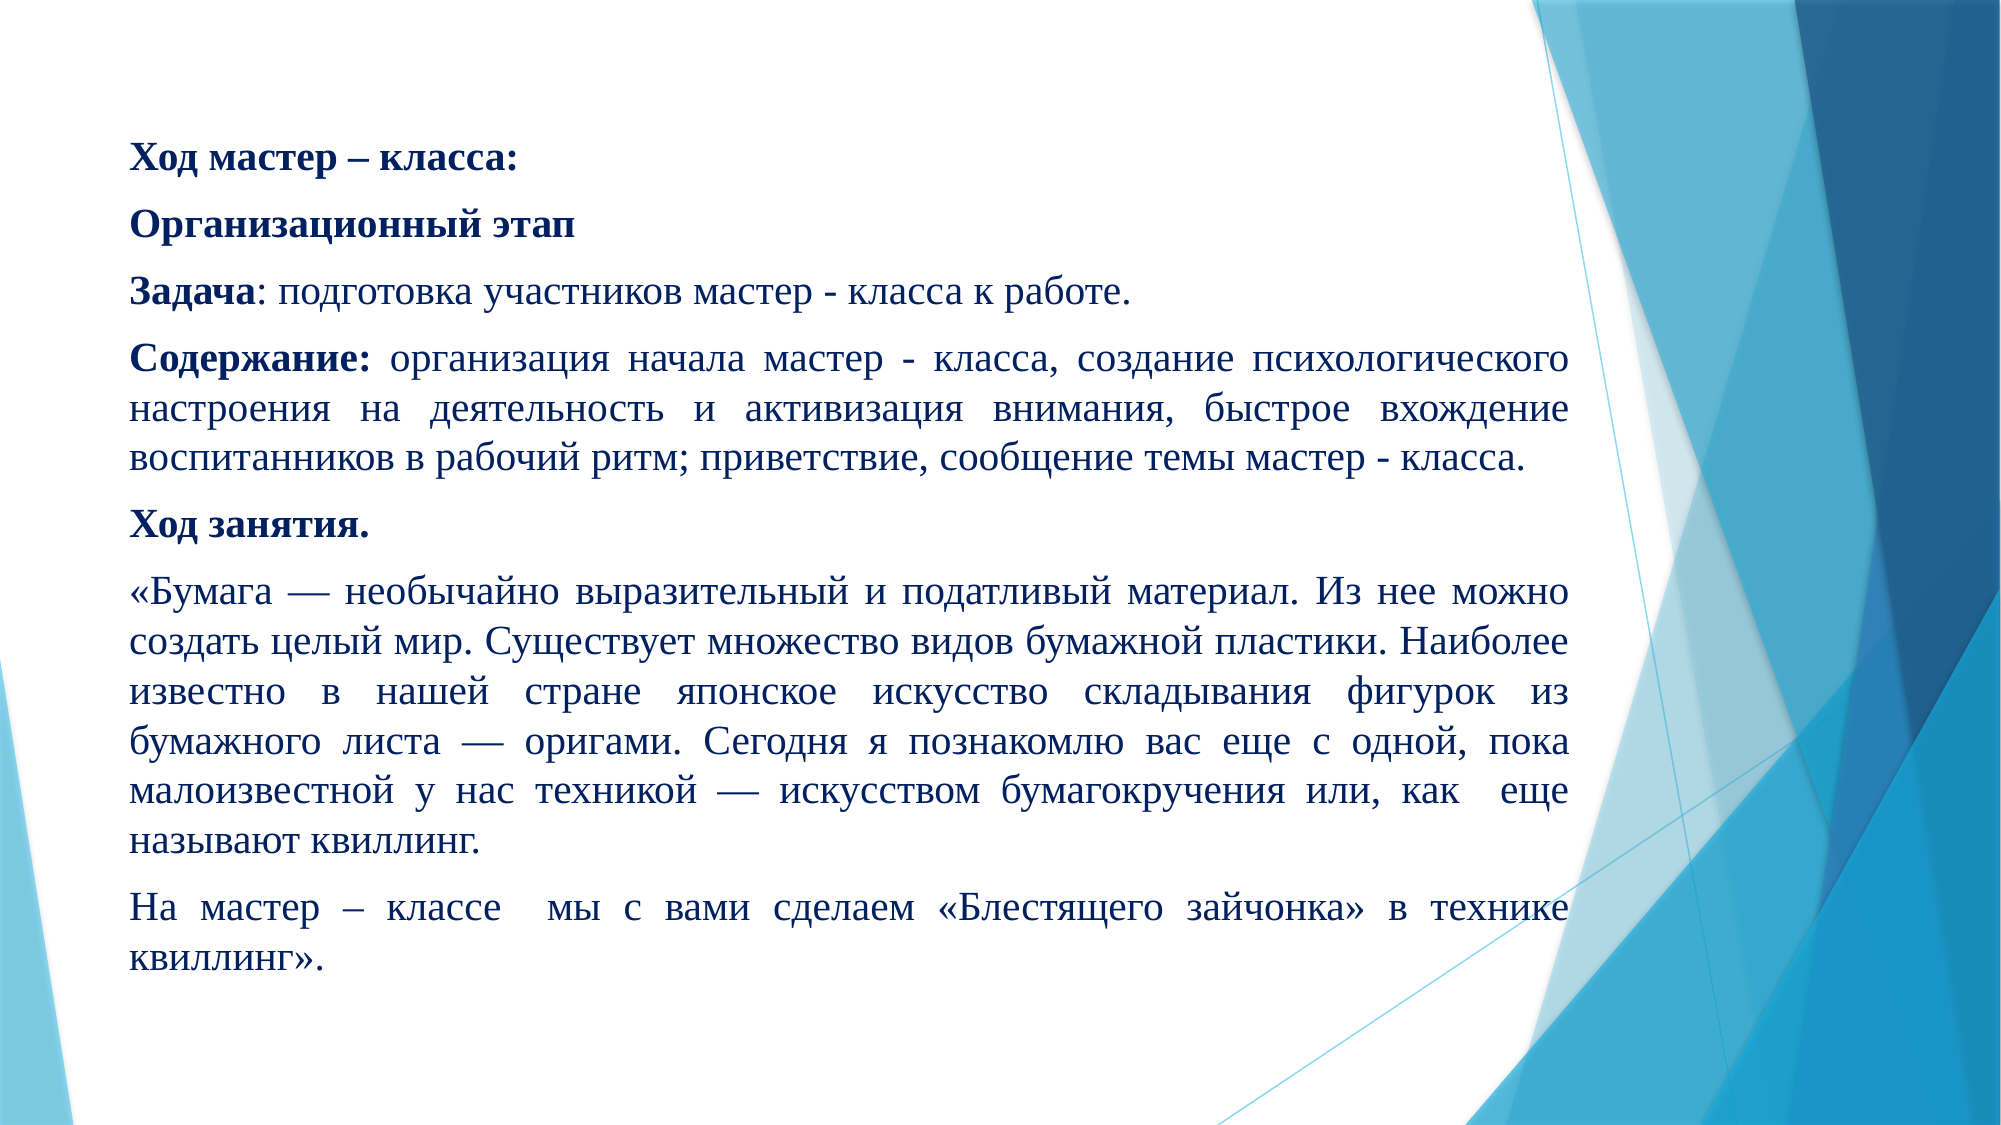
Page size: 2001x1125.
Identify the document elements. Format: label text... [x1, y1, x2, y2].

list Ход мастер – класса: Организационный этап Задача: подготовка участников мастер - класса к работе. Содержание: организация начала мастер - класса, создание психологического настроения на деятельность и активизация внимания, быстрое вхождение воспитанников в рабочий ритм; приветствие, сообщение темы мастер - класса. Ход занятия. «Бумага — необычайно выразительный и податливый материал. Из нее можно создать целый мир. Существует множество видов бумажной пластики. Наиболее известно в нашей стране японское искусство складывания фигурок из бумажного листа — оригами. Сегодня я познакомлю вас еще с одной, пока малоизвестной у нас техникой — искусством бумагокручения или, как еще называют квиллинг. На мастер – классе мы с вами сделаем «Блестящего зайчонка» в технике квиллинг». [114, 121, 1587, 1066]
